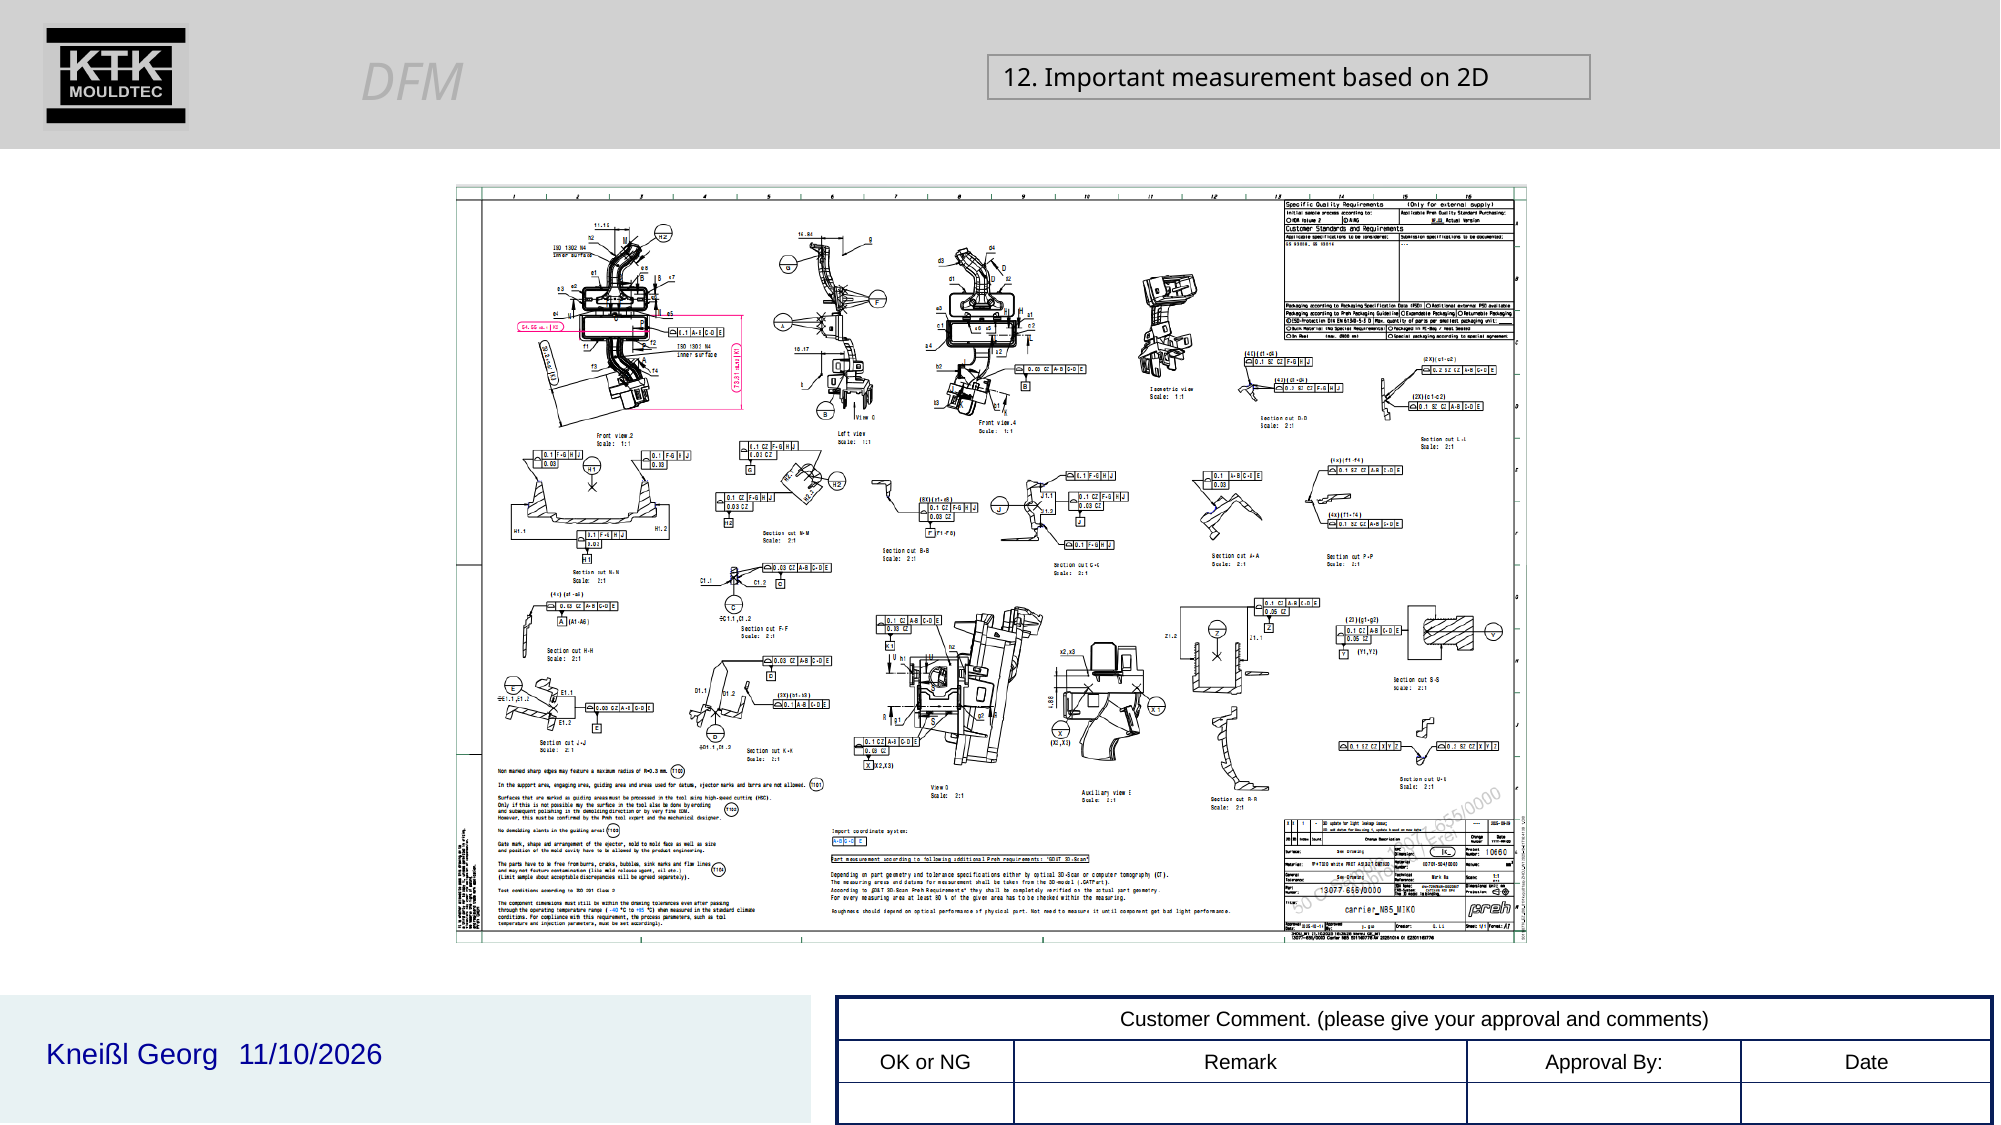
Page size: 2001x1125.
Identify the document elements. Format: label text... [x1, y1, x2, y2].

picture [456, 184, 1527, 943]
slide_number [188, 1027, 433, 1106]
text_box 12. Important measurement based on 2D [988, 54, 1591, 100]
